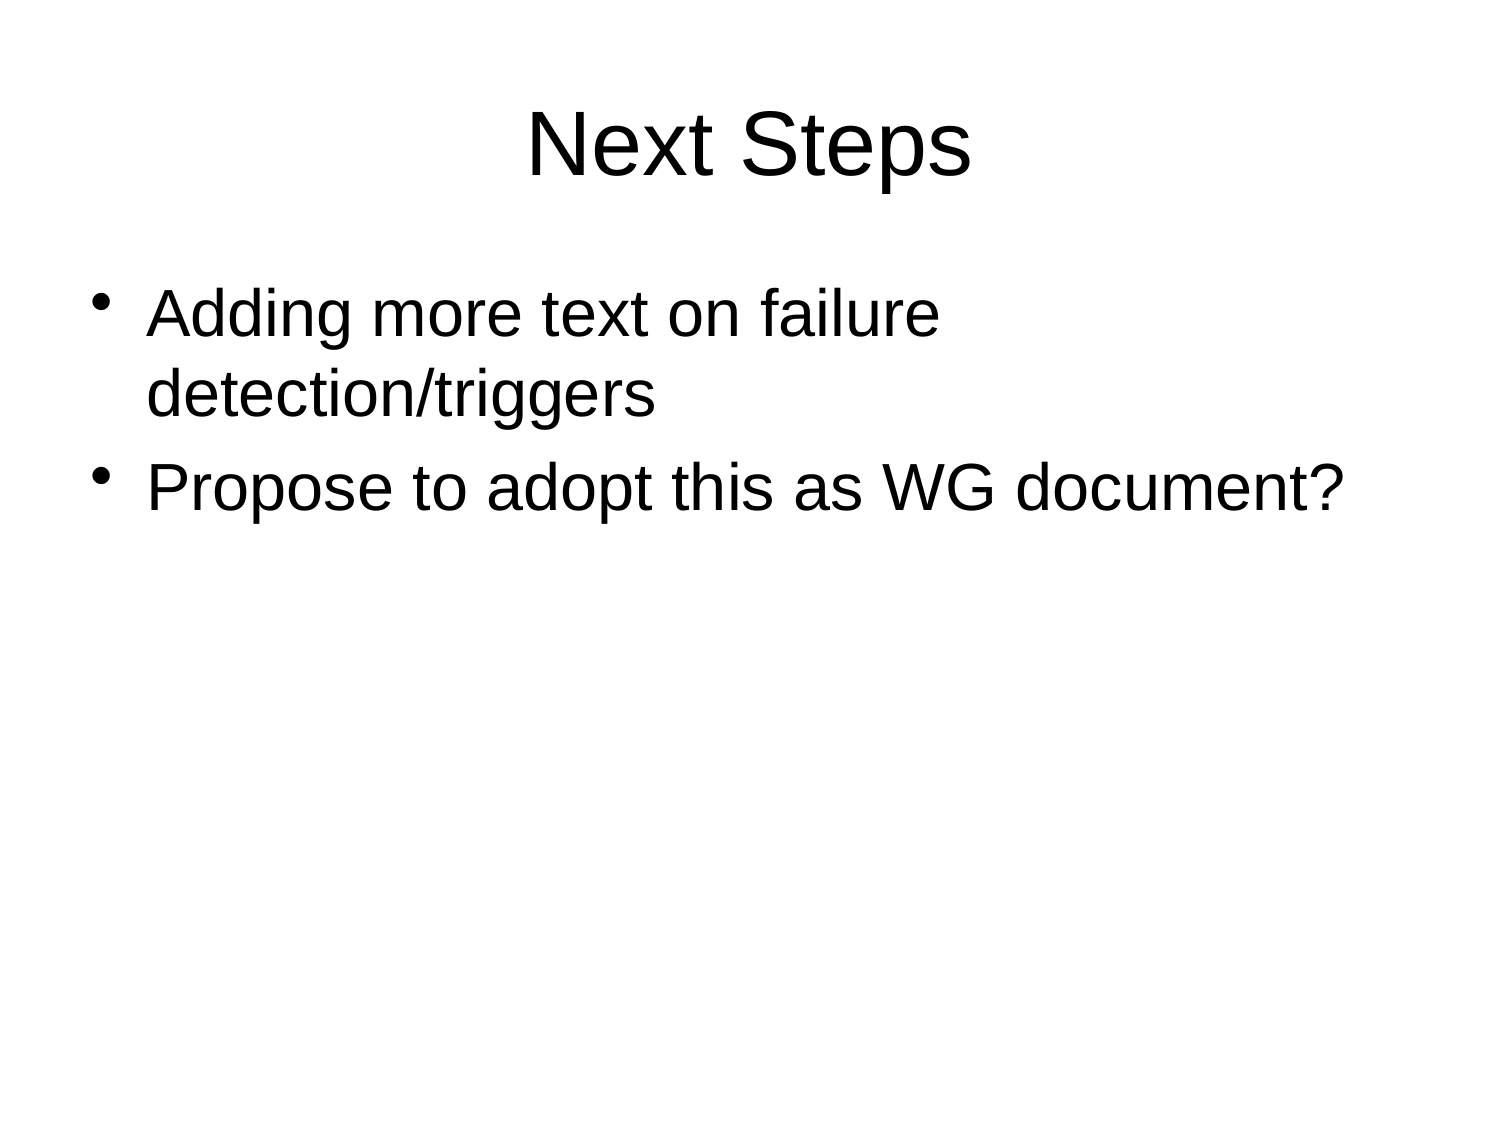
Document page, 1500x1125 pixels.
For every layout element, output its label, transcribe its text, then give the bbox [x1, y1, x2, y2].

list Adding more text on failure detection/triggers Propose to adopt this as WG document? [74, 262, 1476, 1006]
title Next Steps [74, 44, 1426, 233]
